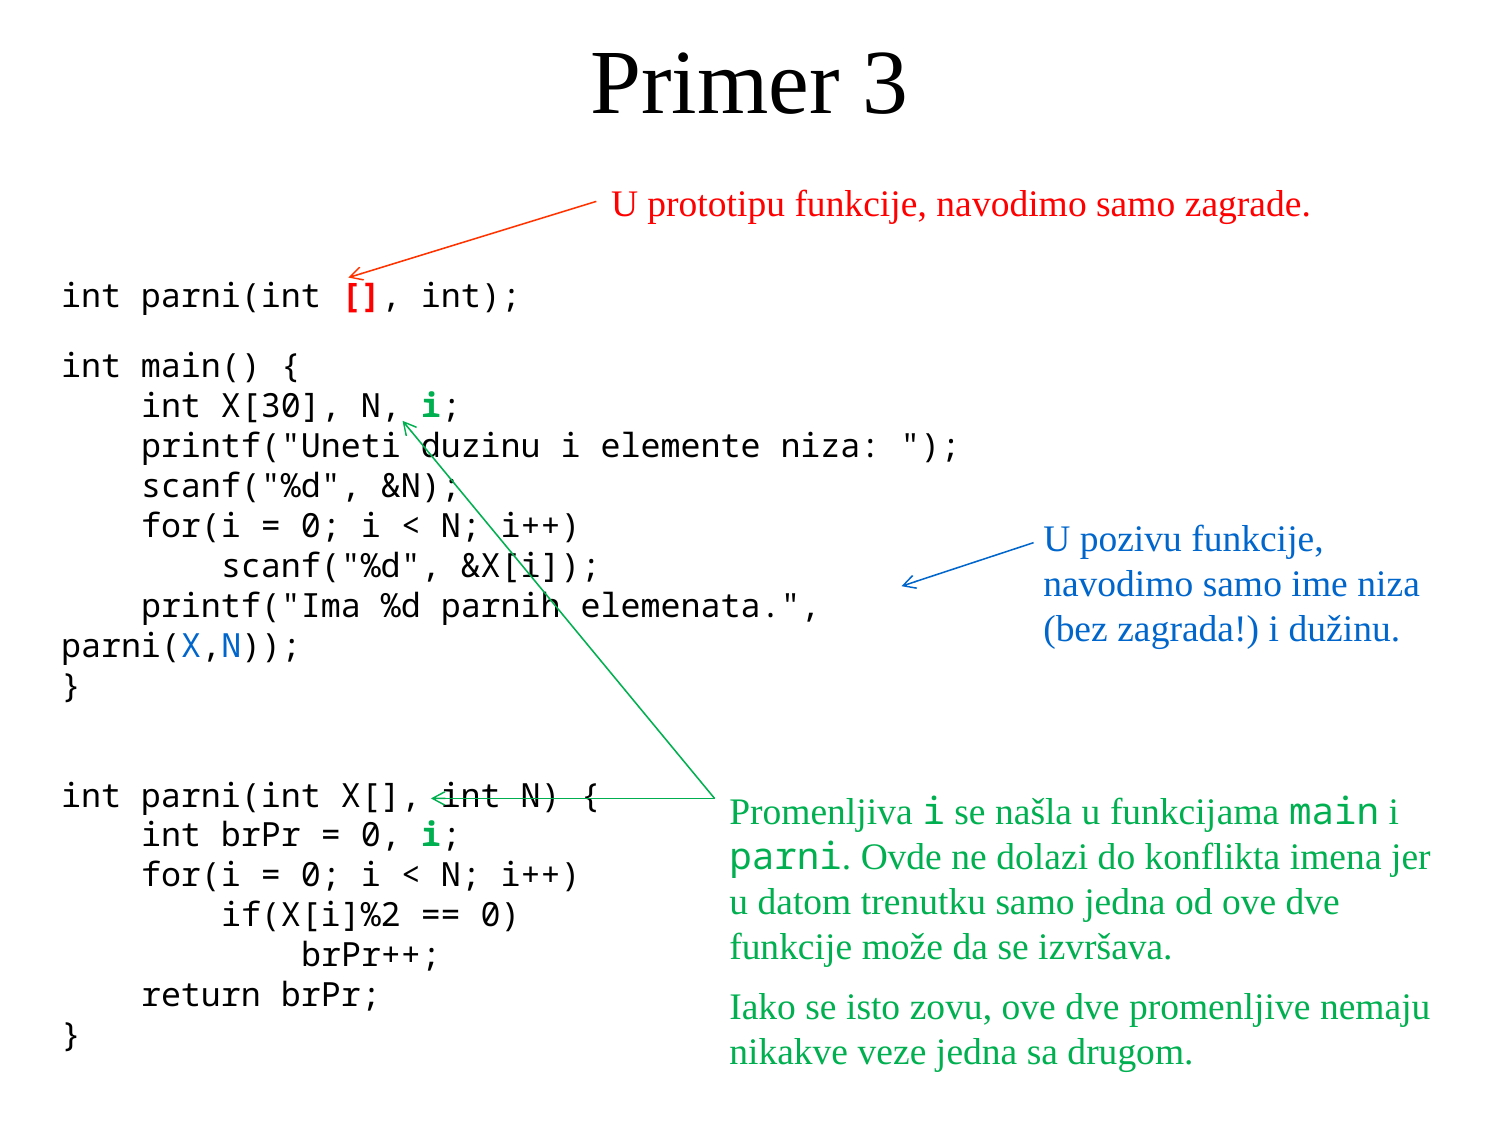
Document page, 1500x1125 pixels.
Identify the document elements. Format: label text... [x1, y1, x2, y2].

list int parni(int [], int); int main() { int X[30], N, i; printf("Uneti duzinu i elemente niza: "); scanf("%d", &N); for(i = 0; i < N; i++) scanf("%d", &X[i]); printf("Ima %d parnih elemenata.", parni(X,N)); } int parni(int X[], int N) { int brPr = 0, i; for(i = 0; i < N; i++) if(X[i]%2 == 0) brPr++; return brPr; } [46, 267, 1027, 1047]
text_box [402, 420, 715, 799]
title Primer 3 [112, 0, 1388, 172]
text_box U prototipu funkcije, navodimo samo zagrade. [596, 171, 1329, 232]
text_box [348, 201, 597, 278]
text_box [901, 542, 1034, 587]
text_box Promenljiva i se našla u funkcijama main i parni. Ovde ne dolazi do konflikta imena jer u datom trenutku samo jedna od ove dve funkcije može da se izvršava. Iako se isto zovu, ove dve promenljive nemaju nikakve veze jedna sa drugom. [714, 779, 1458, 1080]
text_box U pozivu funkcije, navodimo samo ime niza (bez zagrada!) i dužinu. [1028, 506, 1484, 656]
